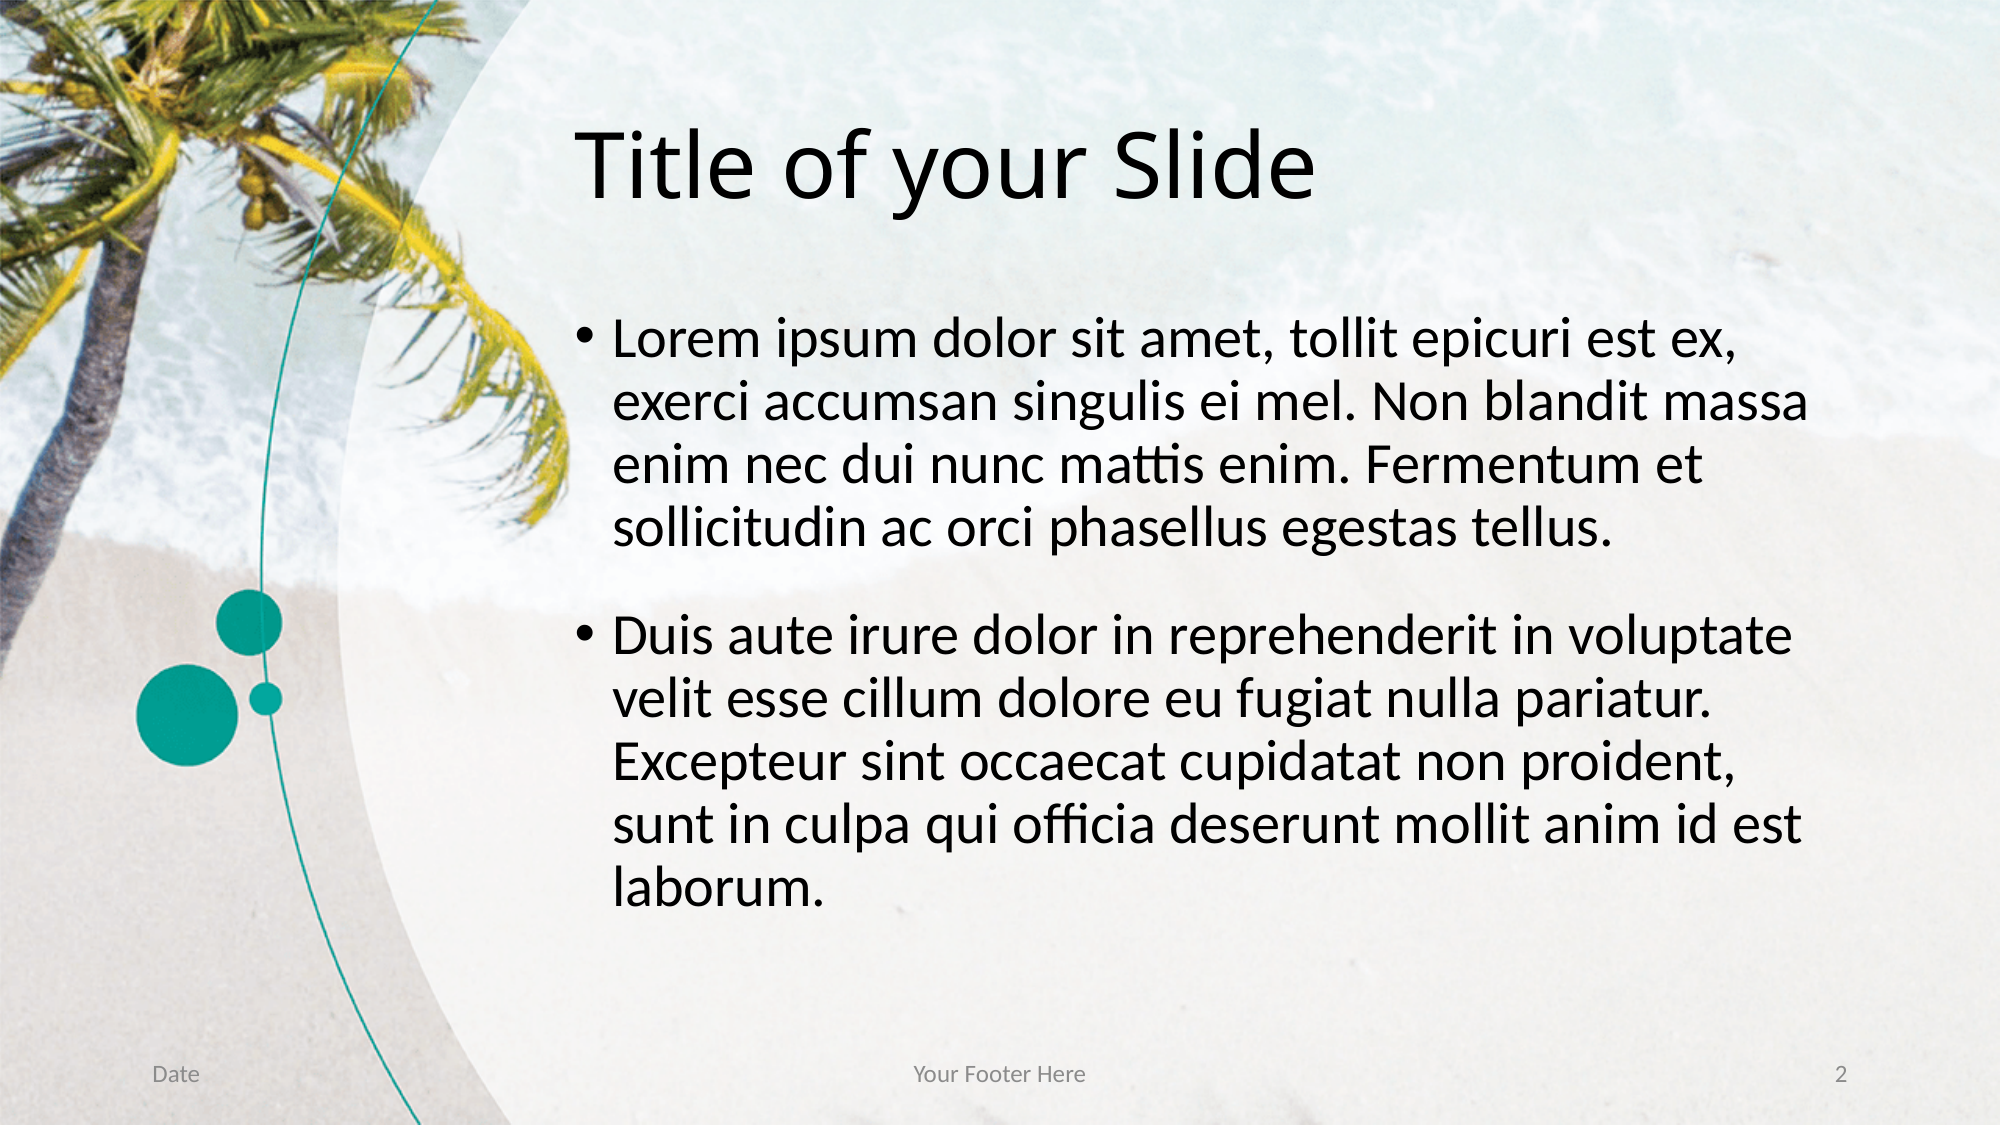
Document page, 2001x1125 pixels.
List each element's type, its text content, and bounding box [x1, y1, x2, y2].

slide_number 2 [1412, 1042, 1863, 1103]
slide_number Date [137, 1042, 588, 1103]
picture [0, 0, 2000, 1125]
footer Your Footer Here [662, 1042, 1338, 1103]
list Lorem ipsum dolor sit amet, tollit epicuri est ex, exerci accumsan singulis ei mel. Non blandit massa enim nec dui nunc mattis enim. Fermentum et sollicitudin ac orci phasellus egestas tellus. Duis aute irure dolor in reprehenderit in voluptate velit esse cillum dolore eu fugiat nulla pariatur. Excepteur sint occaecat cupidatat non proident, sunt in culpa qui officia deserunt mollit anim id est laborum. [559, 299, 1863, 1014]
title Title of your Slide [559, 59, 1863, 278]
